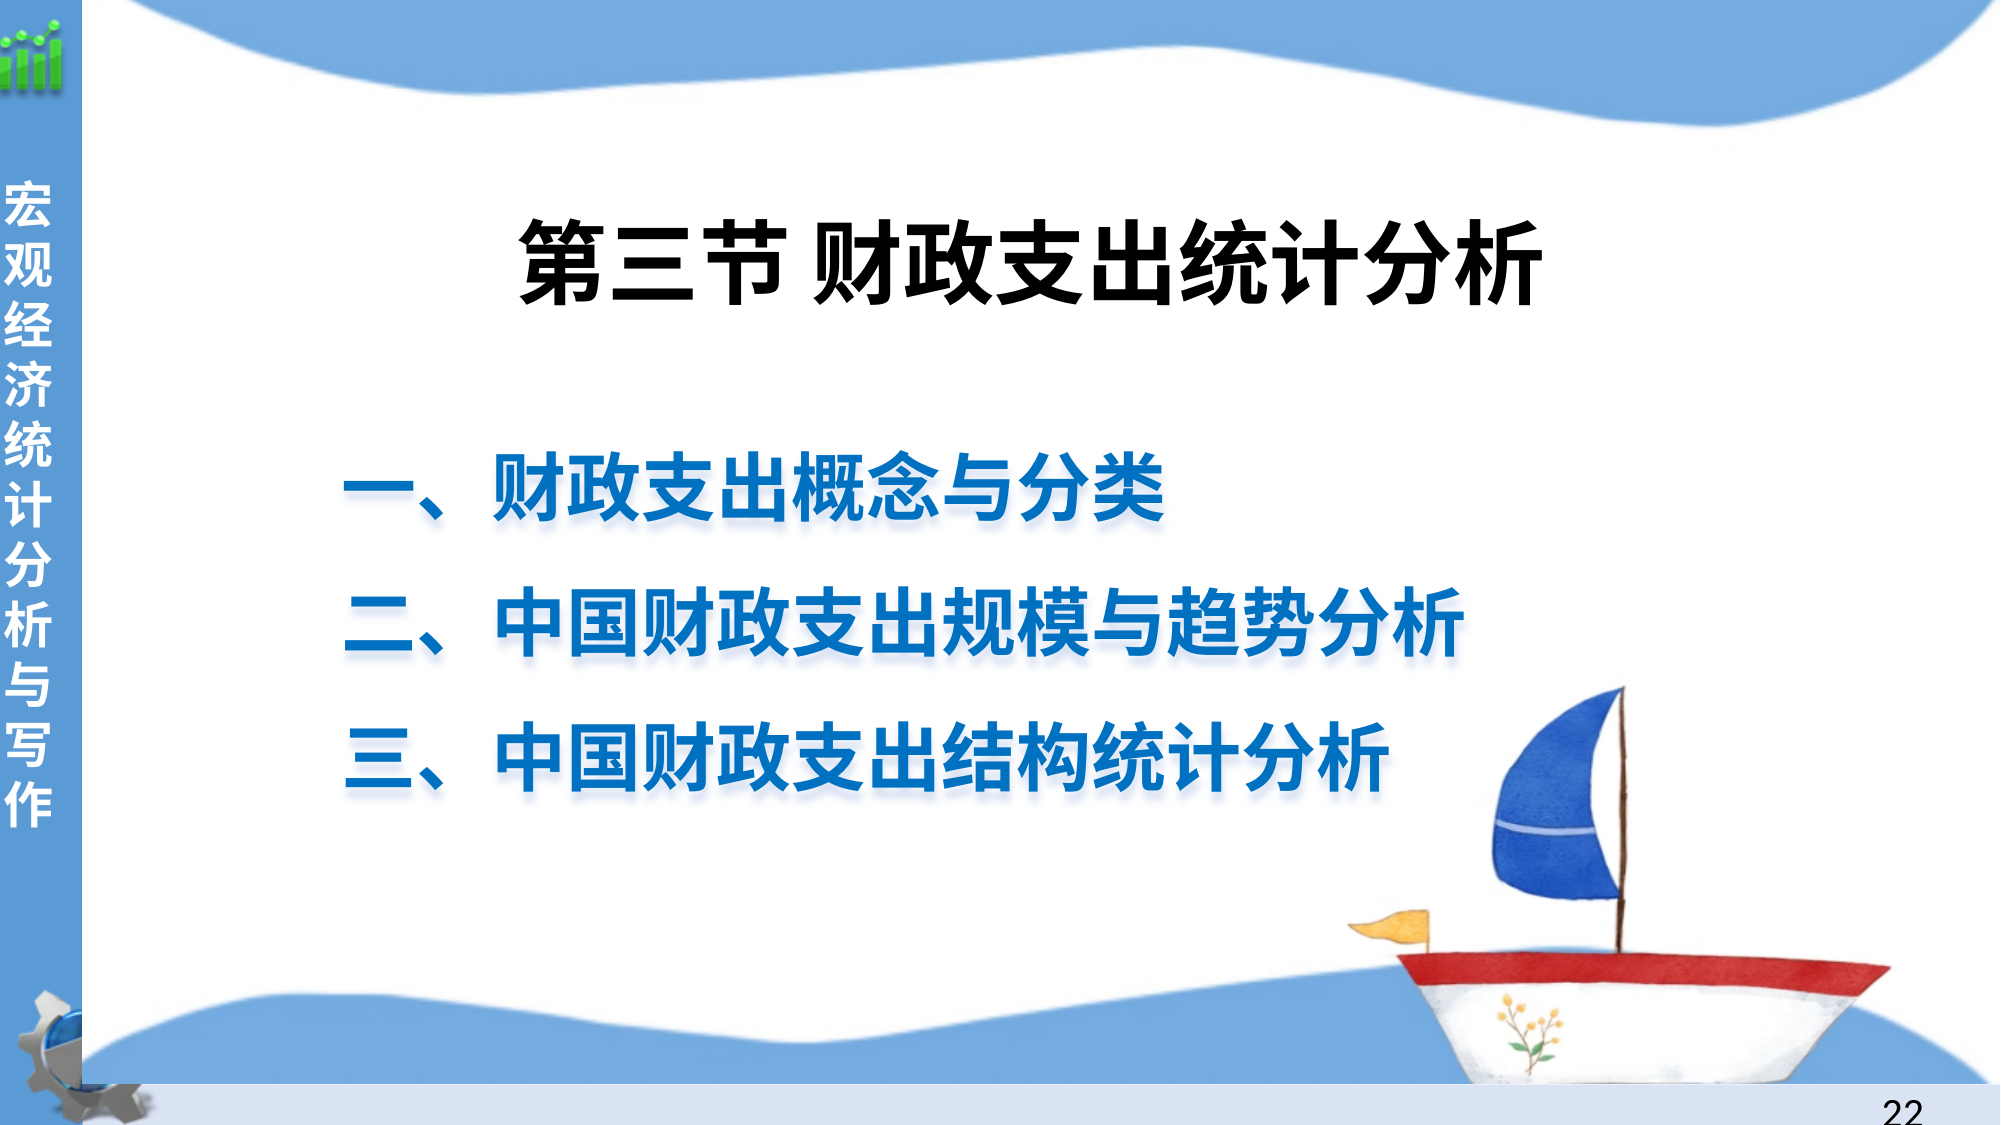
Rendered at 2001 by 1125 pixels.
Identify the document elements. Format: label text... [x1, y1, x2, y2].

picture [0, 0, 2001, 1125]
text_box 宏观经济统计分析与写作 [0, 116, 72, 891]
slide_number 21 [1786, 1085, 1940, 1125]
